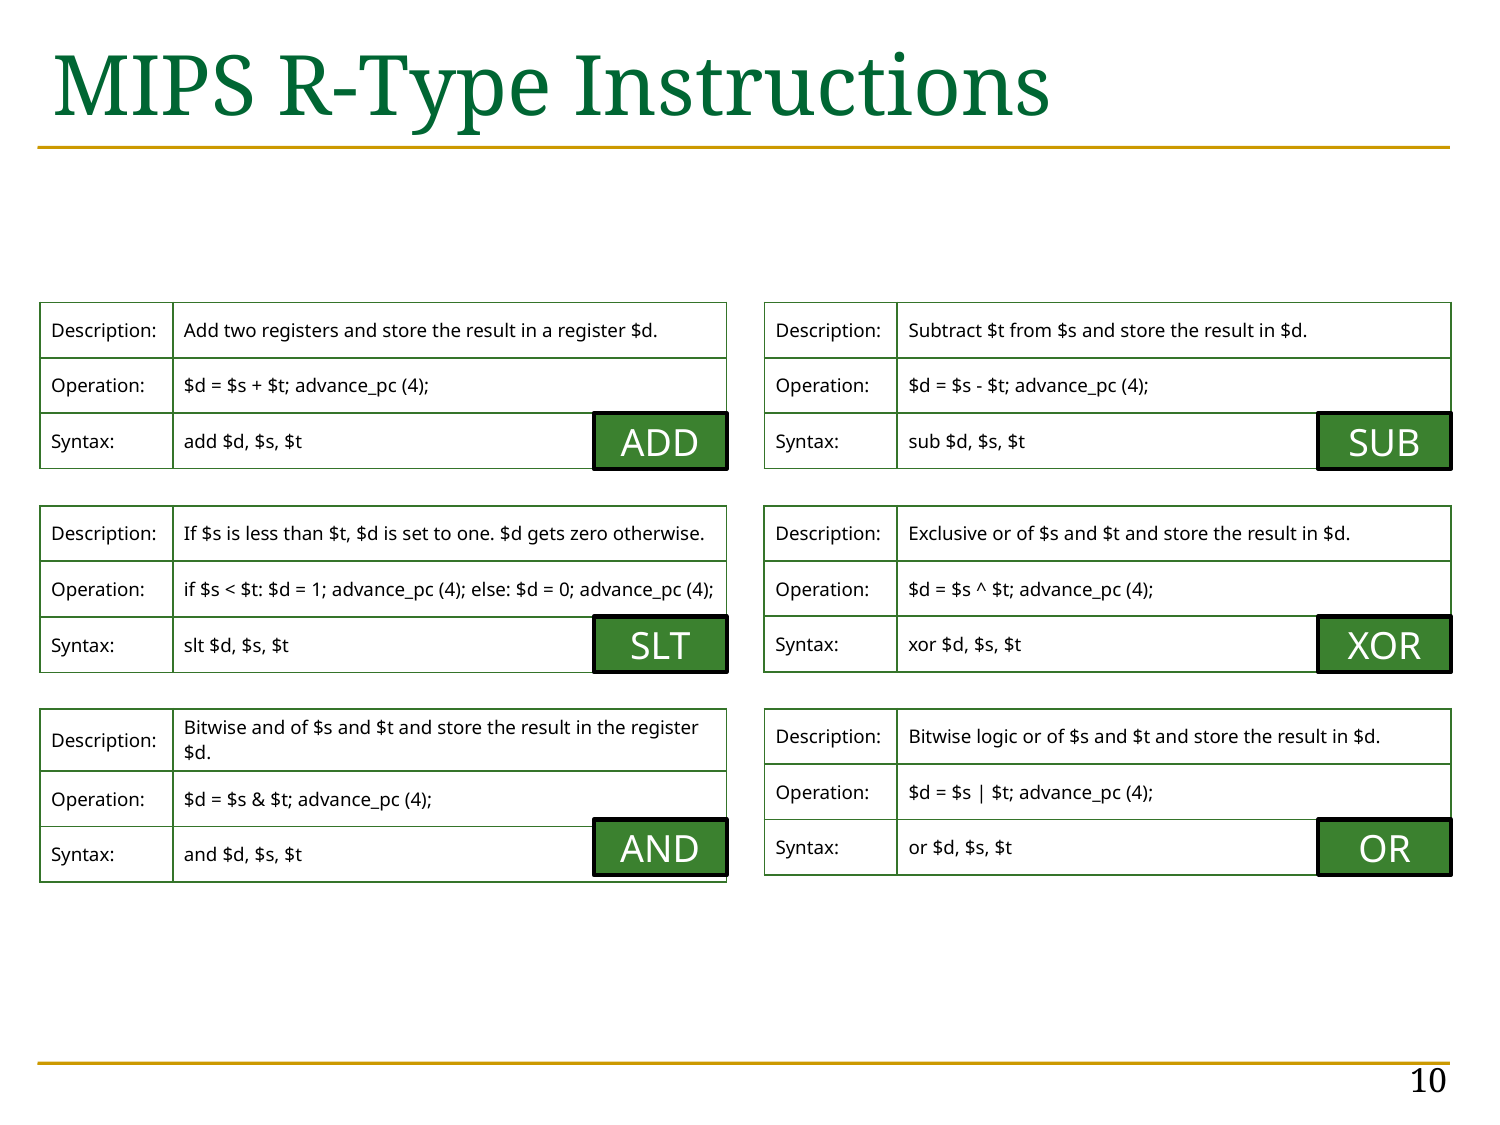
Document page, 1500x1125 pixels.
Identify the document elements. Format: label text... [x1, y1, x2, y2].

table_cell Syntax: [41, 414, 172, 468]
table_cell or $d, $s, $t [898, 820, 1316, 874]
table_header Description: [765, 303, 896, 357]
table_header Description: [41, 507, 172, 560]
table_cell Syntax: [765, 617, 896, 671]
table_header Add two registers and store the result in a register $d. [174, 303, 726, 357]
table_cell Syntax: [765, 414, 896, 468]
slide_number 10 [1111, 1036, 1462, 1112]
table_cell add $d, $s, $t [174, 414, 592, 468]
table_header Description: [41, 303, 172, 357]
table_cell Syntax: [765, 820, 896, 874]
text_box SUB [1316, 411, 1453, 471]
table_header Description: [41, 710, 172, 770]
table_header Subtract $t from $s and store the result in $d. [898, 303, 1450, 357]
table_cell Operation: [765, 359, 896, 412]
table_header Description: [765, 507, 896, 560]
text_box SLT [592, 614, 729, 674]
table_cell Operation: [765, 765, 896, 819]
table_cell sub $d, $s, $t [898, 414, 1316, 468]
table_cell and $d, $s, $t [174, 827, 726, 881]
table_cell xor $d, $s, $t [898, 617, 1316, 671]
table_cell if $s < $t: $d = 1; advance_pc (4); else: $d = 0; advance_pc (4); [174, 562, 726, 616]
text_box ADD [592, 411, 729, 471]
table_header Bitwise logic or of $s and $t and store the result in $d. [898, 710, 1450, 763]
table_cell Syntax: [41, 618, 172, 672]
table_header Description: [765, 710, 896, 763]
table_cell $d = $s & $t; advance_pc (4); [174, 772, 726, 826]
table_cell $d = $s - $t; advance_pc (4); [898, 359, 1450, 412]
table_cell $d = $s + $t; advance_pc (4); [174, 359, 726, 412]
table_cell Operation: [41, 562, 172, 616]
table_header Bitwise and of $s and $t and store the result in the register $d. [174, 710, 726, 770]
text_box XOR [1316, 614, 1453, 674]
table_cell Operation: [41, 359, 172, 412]
table_header If $s is less than $t, $d is set to one. $d gets zero otherwise. [174, 507, 726, 560]
table_header Exclusive or of $s and $t and store the result in $d. [898, 507, 1450, 560]
title MIPS R-Type Instructions [37, 24, 1450, 200]
table_cell Syntax: [41, 827, 172, 881]
text_box OR [1316, 817, 1453, 877]
table_cell Operation: [765, 562, 896, 615]
text_box AND [592, 817, 729, 877]
table_cell $d = $s | $t; advance_pc (4); [898, 765, 1450, 819]
table_cell $d = $s ^ $t; advance_pc (4); [898, 562, 1450, 615]
table_cell Operation: [41, 772, 172, 826]
table_cell slt $d, $s, $t [174, 618, 592, 672]
